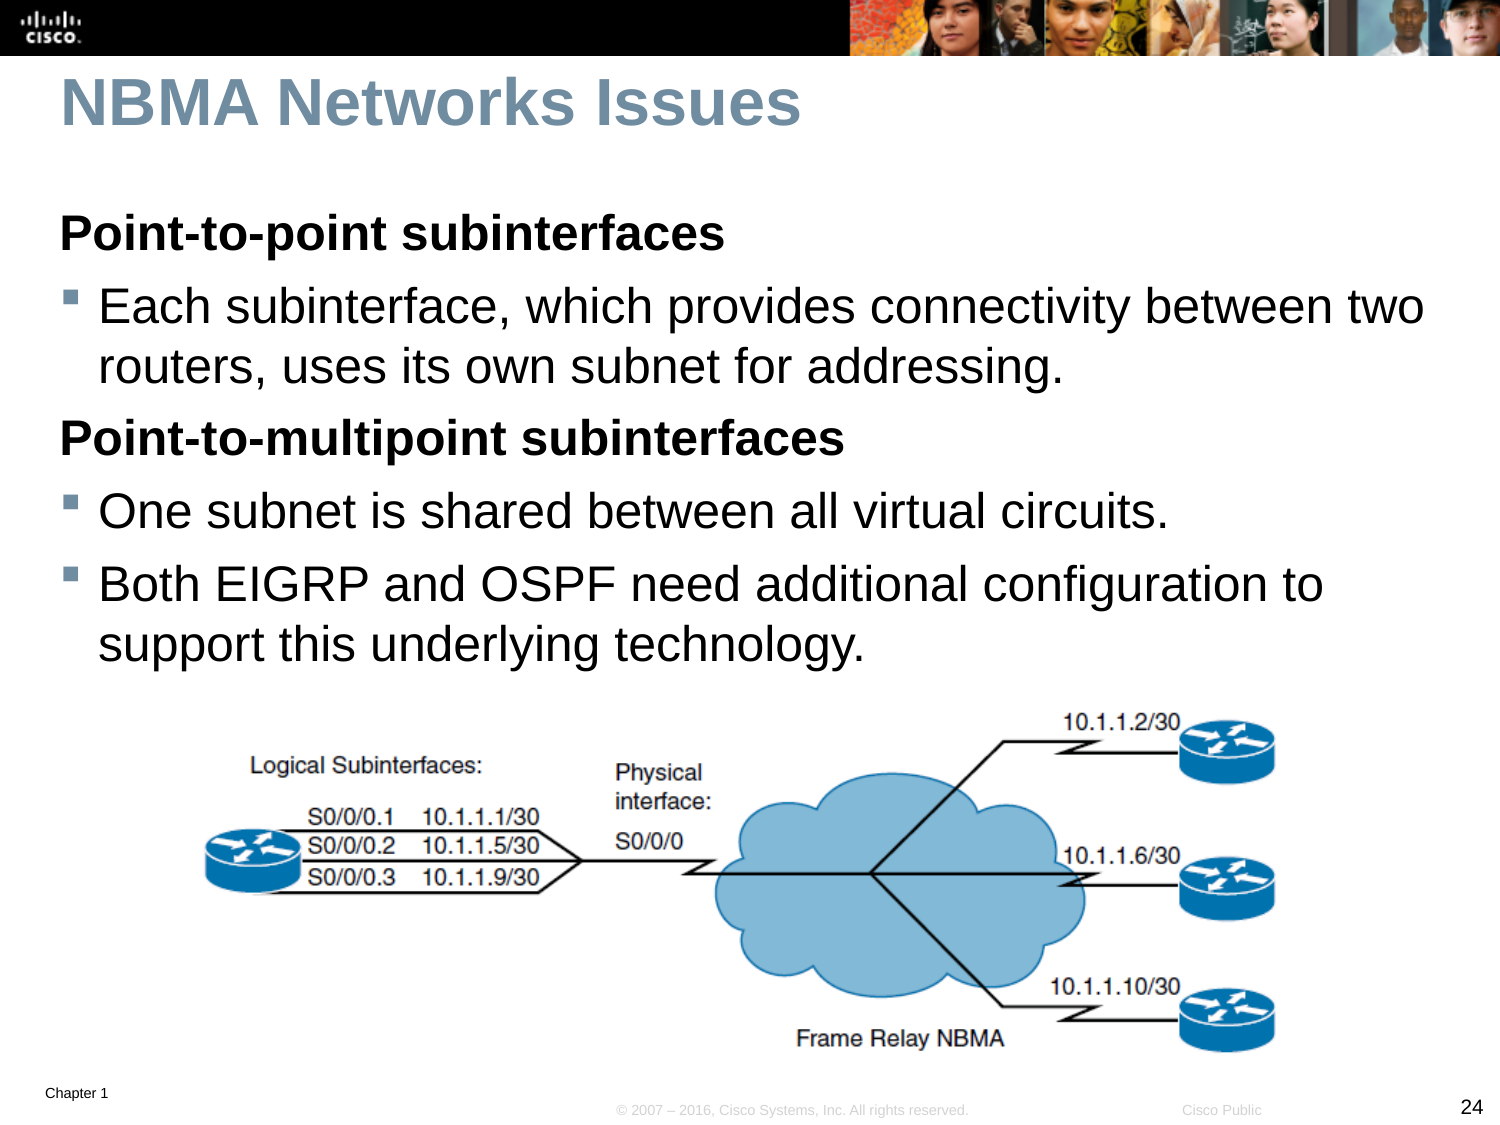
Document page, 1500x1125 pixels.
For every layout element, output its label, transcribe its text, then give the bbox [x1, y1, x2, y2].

picture [191, 693, 1298, 1073]
title NBMA Networks Issues [45, 59, 1444, 182]
list Point-to-point subinterfaces Each subinterface, which provides connectivity between two routers, uses its own subnet for addressing. Point-to-multipoint subinterfaces One subnet is shared between all virtual circuits. Both EIGRP and OSPF need additional configuration to support this underlying technology. [45, 193, 1444, 1037]
picture [0, 0, 1500, 56]
